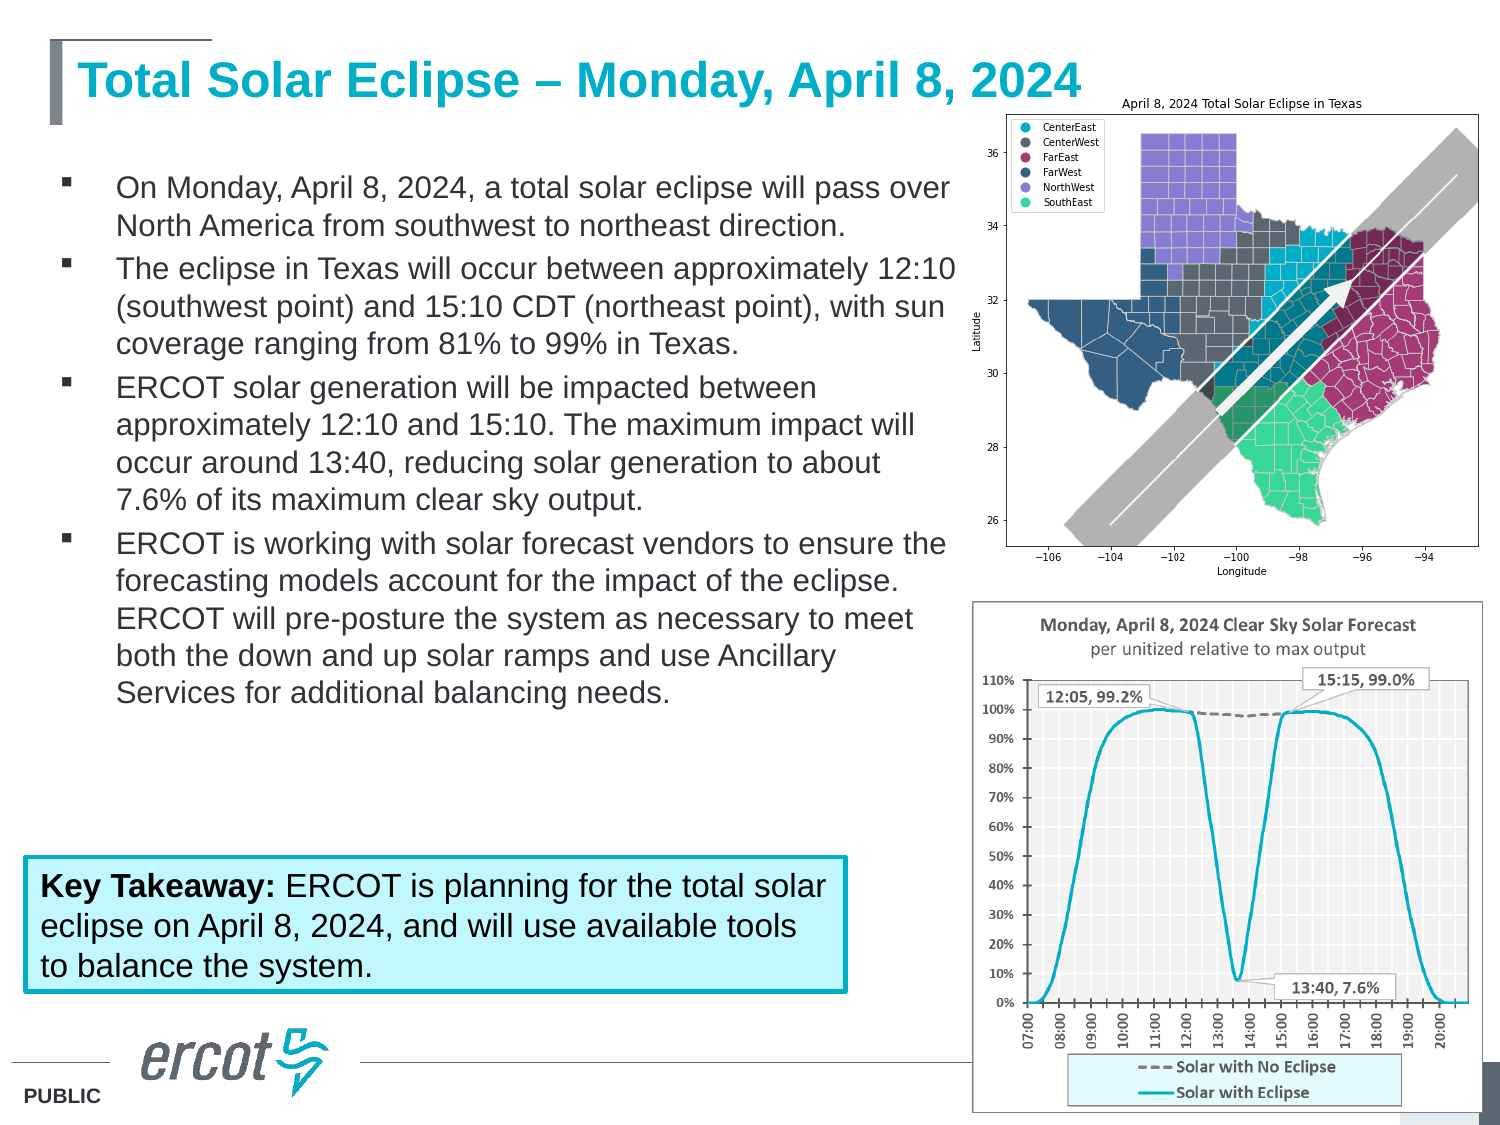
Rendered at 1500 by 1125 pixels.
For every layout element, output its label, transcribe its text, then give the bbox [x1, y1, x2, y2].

picture [971, 98, 1483, 580]
text_box Key Takeaway: ERCOT is planning for the total solar eclipse on April 8, 2024, and will use available tools to balance the system. [25, 856, 846, 992]
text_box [1218, 278, 1354, 414]
title Total Solar Eclipse – Monday, April 8, 2024 [62, 39, 1450, 122]
list On Monday, April 8, 2024, a total solar eclipse will pass over North America from southwest to northeast direction. The eclipse in Texas will occur between approximately 12:10 (southwest point) and 15:10 CDT (northeast point), with sun coverage ranging from 81% to 99% in Texas. ERCOT solar generation will be impacted between approximately 12:10 and 15:10. The maximum impact will occur around 13:40, reducing solar generation to about 7.6% of its maximum clear sky output. ERCOT is working with solar forecast vendors to ensure the forecasting models account for the impact of the eclipse. ERCOT will pre-posture the system as necessary to meet both the down and up solar ramps and use Ancillary Services for additional balancing needs. [14, 122, 1004, 820]
picture [137, 1024, 332, 1100]
picture [971, 600, 1483, 1114]
